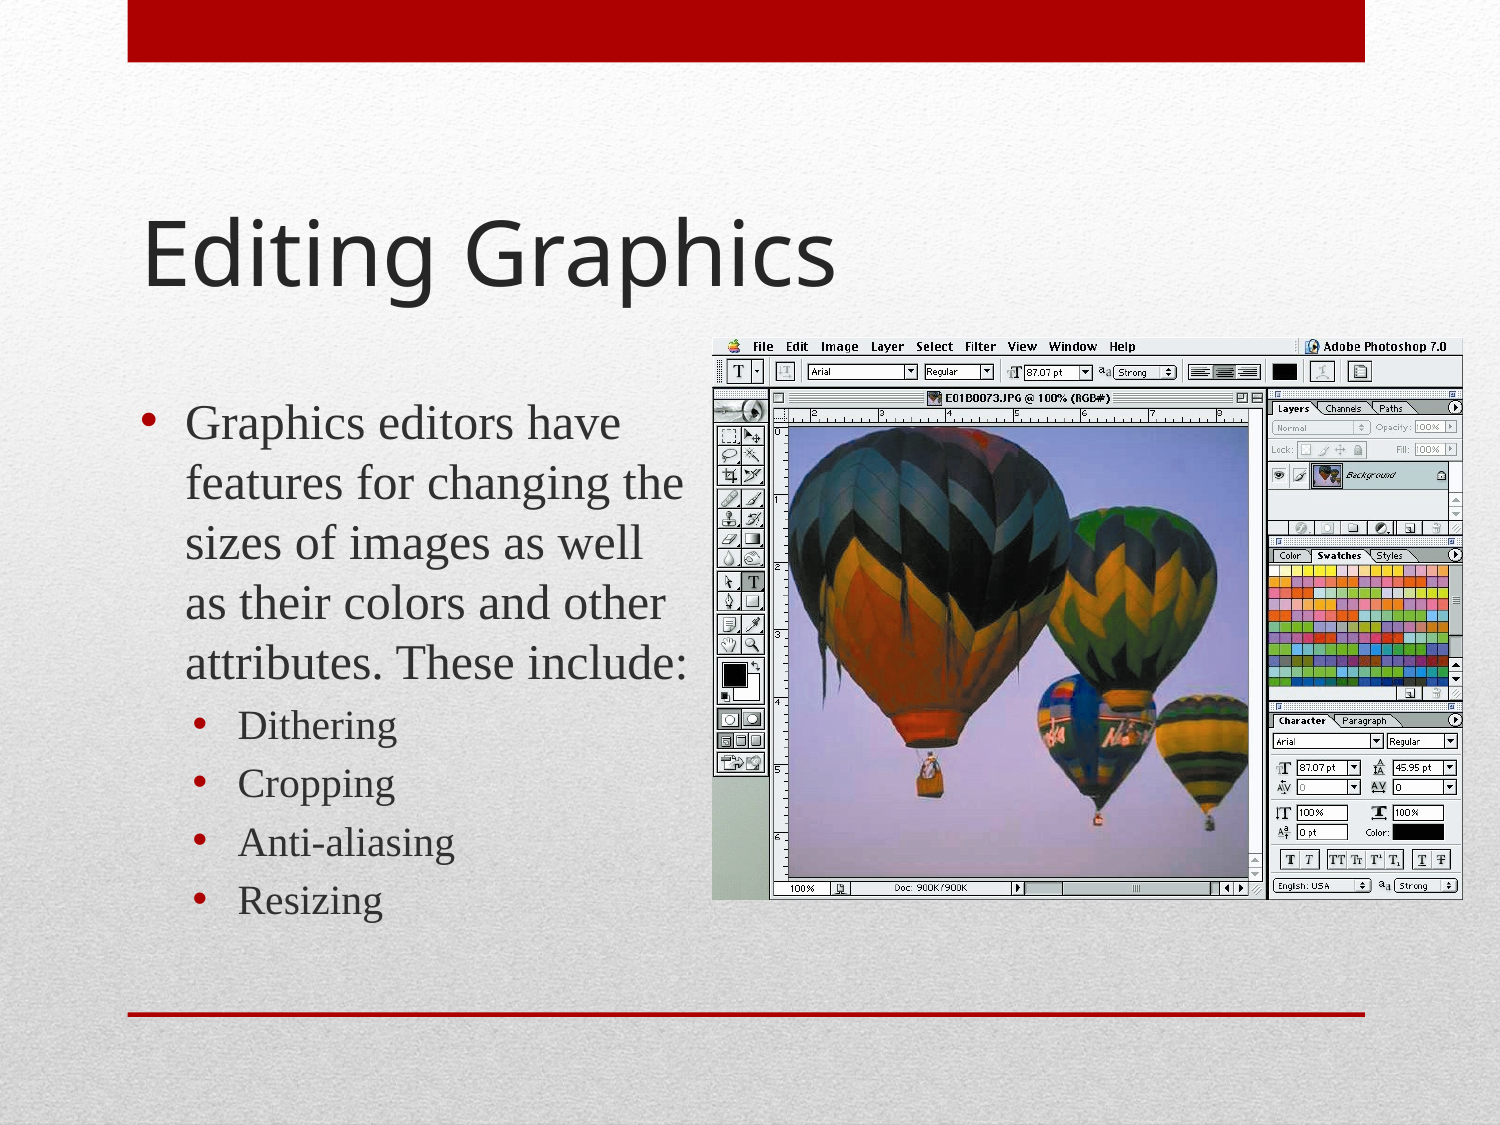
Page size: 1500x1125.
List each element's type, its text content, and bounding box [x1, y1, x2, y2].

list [711, 336, 1464, 901]
title Editing Graphics [125, 187, 1450, 313]
list Graphics editors have features for changing the sizes of images as well as their colors and other attributes. These include: Dithering Cropping Anti-aliasing Resizing [125, 324, 713, 988]
